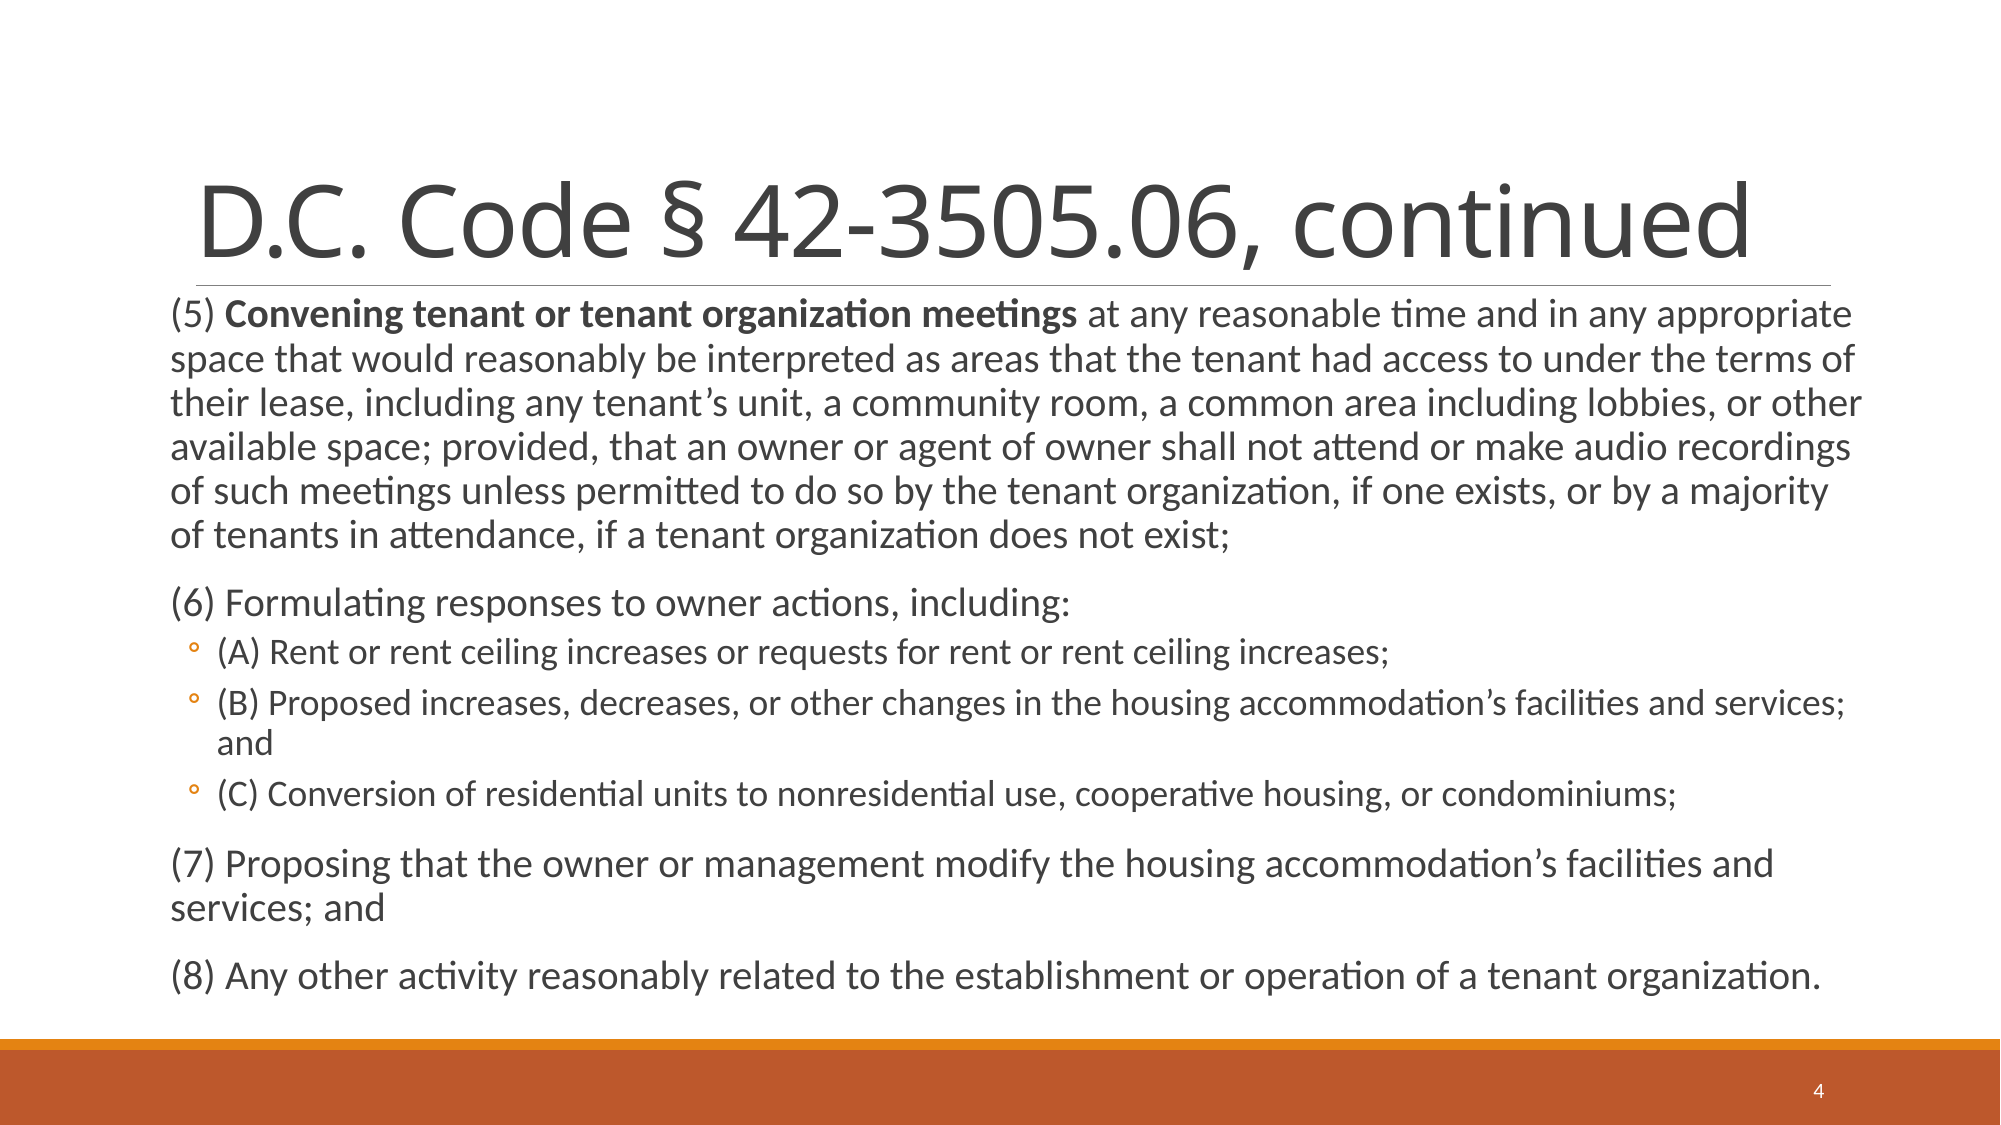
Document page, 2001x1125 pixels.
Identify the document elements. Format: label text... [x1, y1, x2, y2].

slide_number 4 [1624, 1059, 1840, 1120]
title D.C. Code § 42-3505.06, continued [180, 47, 1830, 285]
list (5) Convening tenant or tenant organization meetings at any reasonable time and in any appropriate space that would reasonably be interpreted as areas that the tenant had access to under the terms of their lease, including any tenant’s unit, a community room, a common area including lobbies, or other available space; provided, that an owner or agent of owner shall not attend or make audio recordings of such meetings unless permitted to do so by the tenant organization, if one exists, or by a majority of tenants in attendance, if a tenant organization does not exist; (6) Formulating responses to owner actions, including: (A) Rent or rent ceiling increases or requests for rent or rent ceiling increases; (B) Proposed increases, decreases, or other changes in the housing accommodation’s facilities and services; and (C) Conversion of residential units to nonresidential use, cooperative housing, or condominiums; (7) Proposing that the owner or management modify the housing accommodation’s facilities and services; and (8) Any other activity reasonably related to the establishment or operation of a tenant organization. [155, 285, 1869, 1029]
